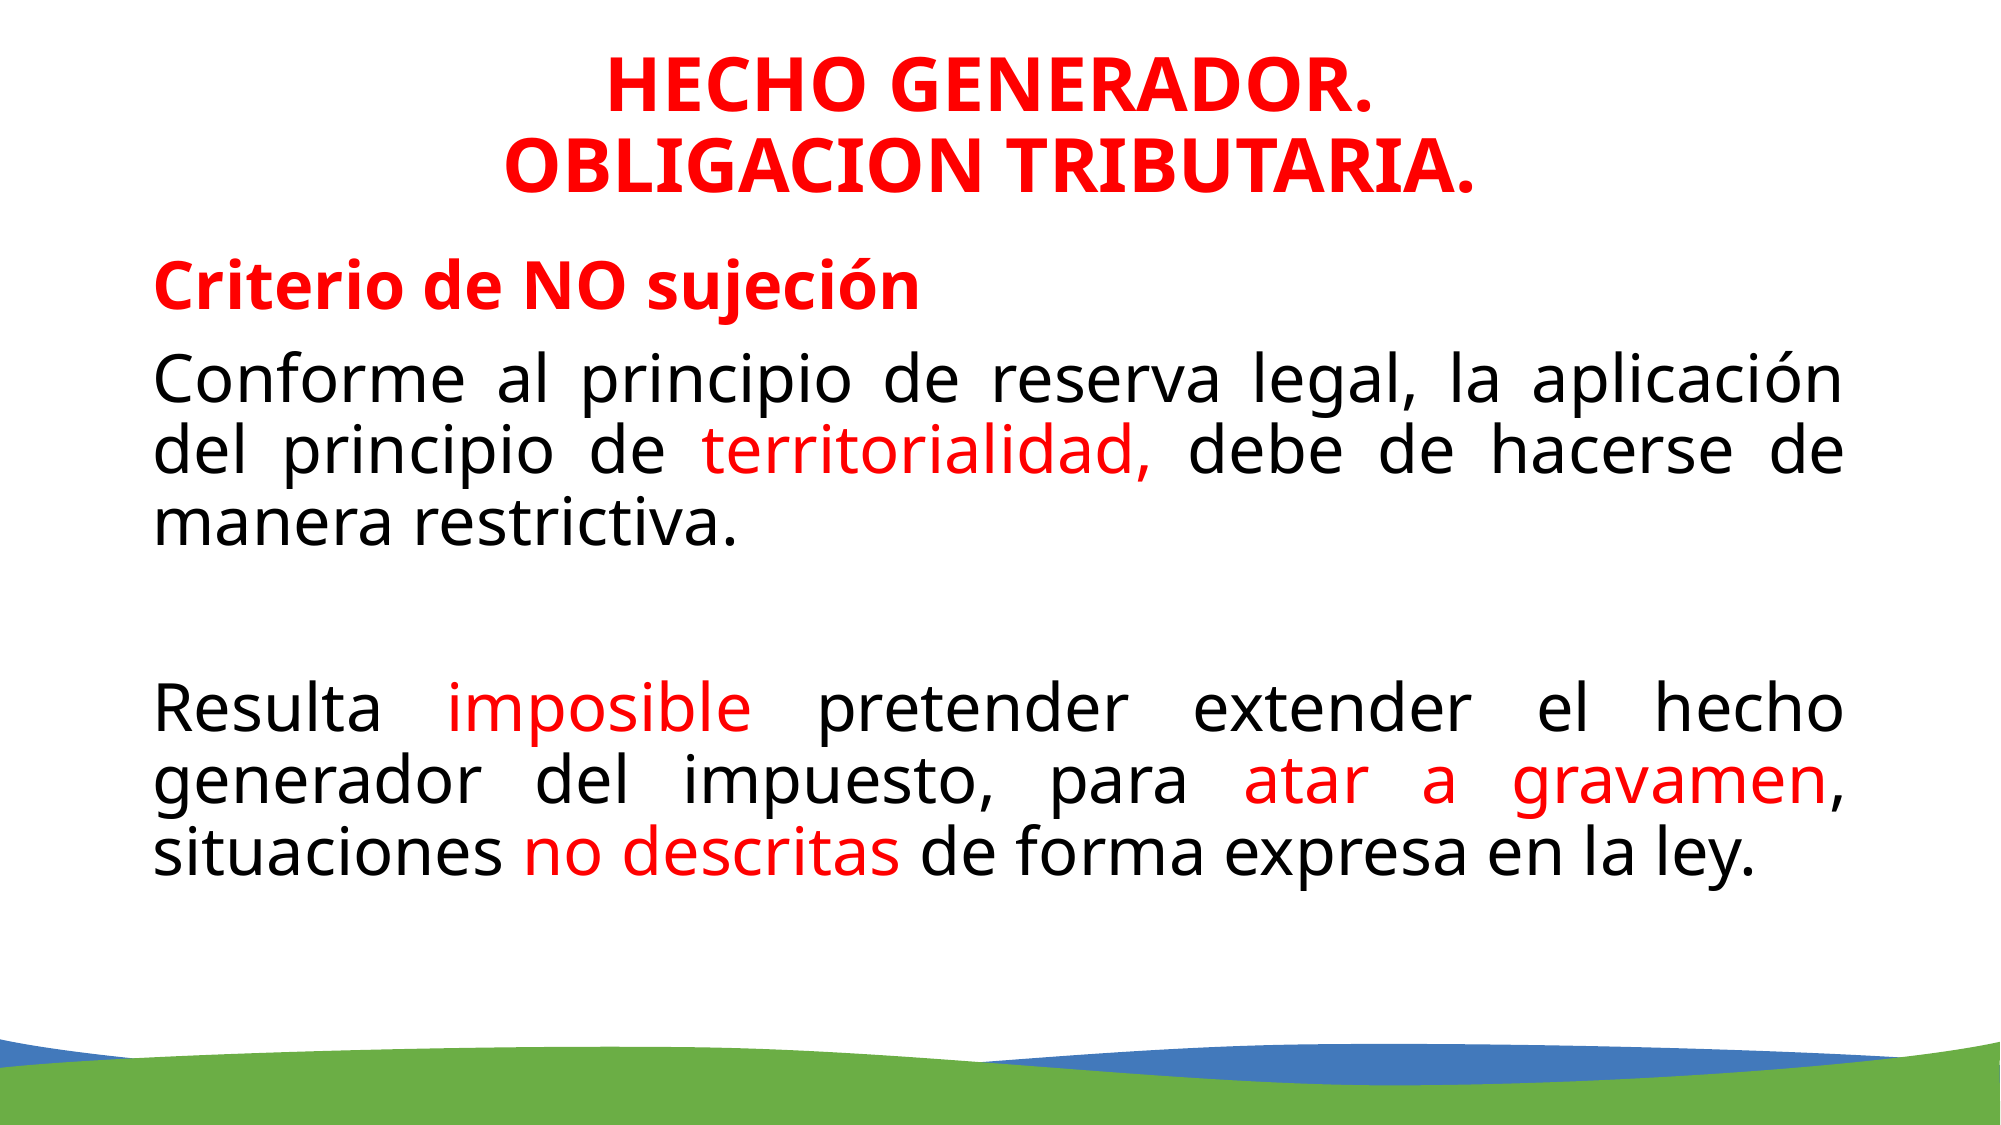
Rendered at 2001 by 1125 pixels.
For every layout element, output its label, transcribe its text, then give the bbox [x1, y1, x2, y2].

title HECHO GENERADOR. OBLIGACION TRIBUTARIA. [137, 59, 1863, 196]
list Criterio de NO sujeción Conforme al principio de reserva legal, la aplicación del principio de territorialidad, debe de hacerse de manera restrictiva. Resulta imposible pretender extender el hecho generador del impuesto, para atar a gravamen, situaciones no descritas de forma expresa en la ley. [137, 244, 1863, 958]
